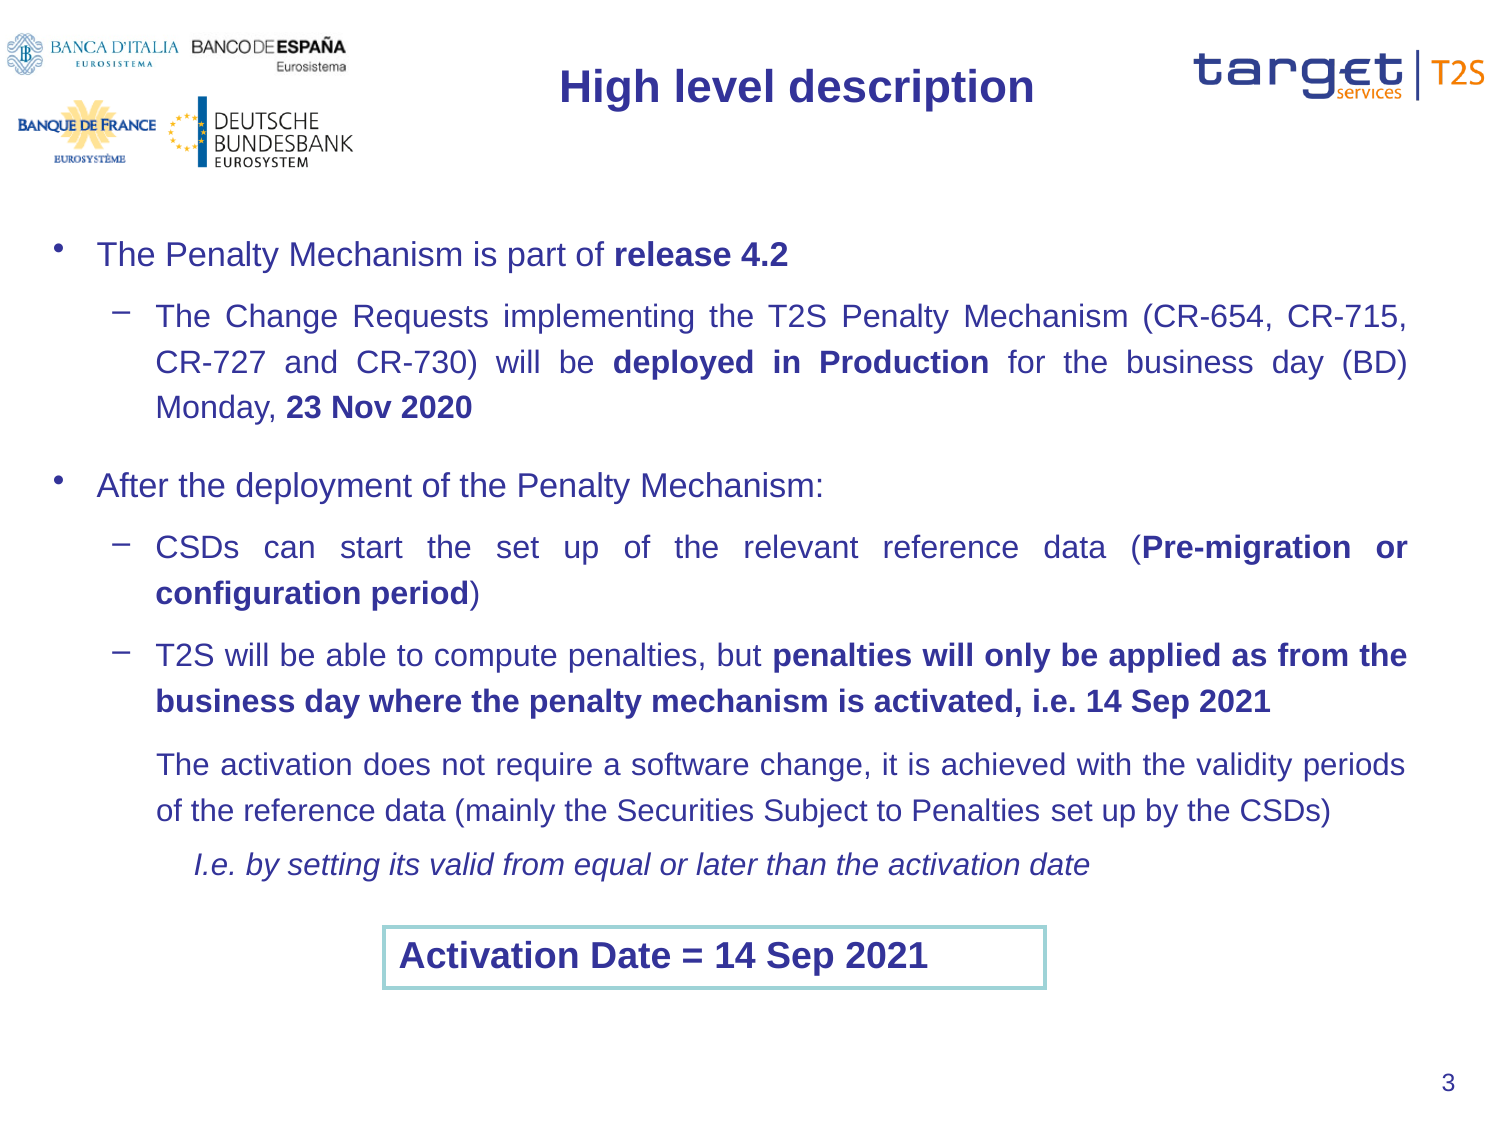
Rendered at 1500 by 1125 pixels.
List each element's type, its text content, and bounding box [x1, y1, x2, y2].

table_header Activation Date = 14 Sep 2021 [386, 929, 1043, 986]
picture [5, 91, 361, 173]
list The Penalty Mechanism is part of release 4.2 The Change Requests implementing the T2S Penalty Mechanism (CR-654, CR-715, CR-727 and CR-730) will be deployed in Production for the business day (BD) Monday, 23 Nov 2020 After the deployment of the Penalty Mechanism: CSDs can start the set up of the relevant reference data (Pre-migration or configuration period) T2S will be able to compute penalties, but penalties will only be applied as from the business day where the penalty mechanism is activated, i.e. 14 Sep 2021 The activation does not require a software change, it is achieved with the validity periods of the reference data (mainly the Securities Subject to Penalties set up by the CSDs) I.e. by setting its valid from equal or later than the activation date [37, 219, 1424, 906]
title High level description [348, 18, 1247, 150]
picture [5, 32, 180, 80]
slide_number 3 [1120, 1058, 1471, 1125]
picture [189, 32, 348, 76]
picture [1163, 0, 1500, 153]
